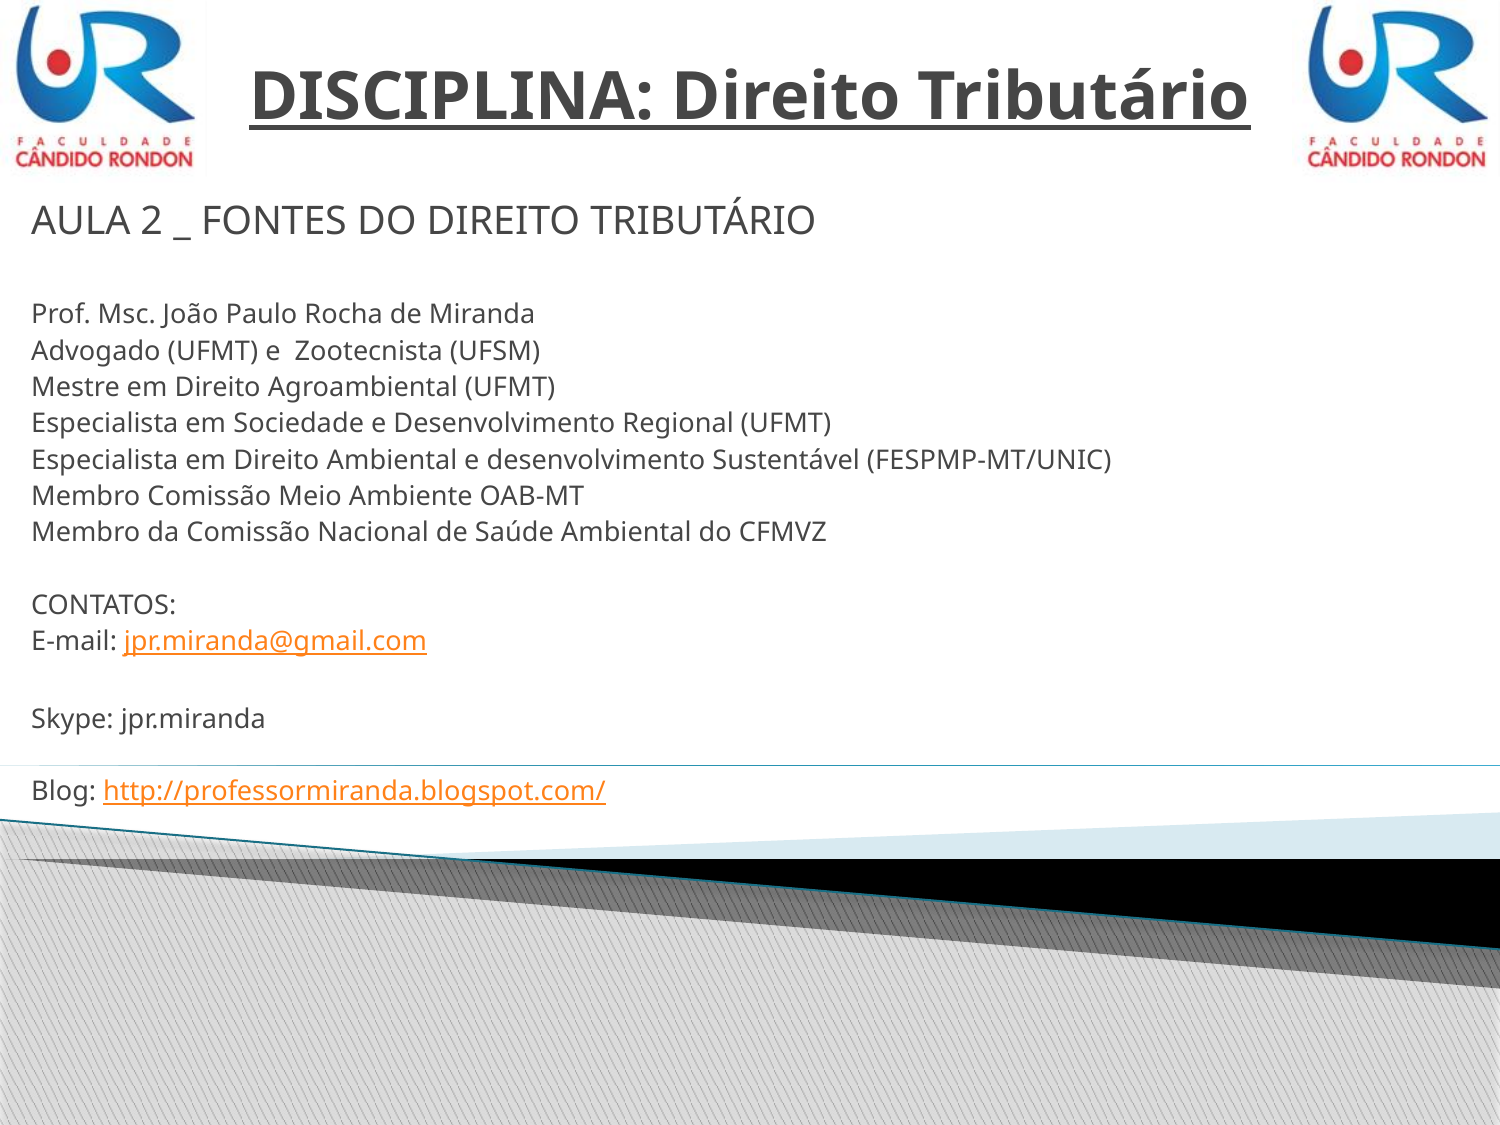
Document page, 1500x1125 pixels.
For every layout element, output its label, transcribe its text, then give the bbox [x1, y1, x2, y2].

picture [1292, 0, 1500, 183]
picture [0, 0, 208, 183]
title DISCIPLINA: Direito Tributário [208, 0, 1292, 141]
subtitle AULA 2 _ FONTES DO DIREITO TRIBUTÁRIO Prof. Msc. João Paulo Rocha de Miranda Advogado (UFMT) e Zootecnista (UFSM) Mestre em Direito Agroambiental (UFMT) Especialista em Sociedade e Desenvolvimento Regional (UFMT) Especialista em Direito Ambiental e desenvolvimento Sustentável (FESPMP-MT/UNIC) Membro Comissão Meio Ambiente OAB-MT Membro da Comissão Nacional de Saúde Ambiental do CFMVZ CONTATOS: E-mail: jpr.miranda@gmail.com Skype: jpr.miranda Blog: http://professormiranda.blogspot.com/ [23, 187, 1454, 821]
picture [5, 859, 1500, 989]
